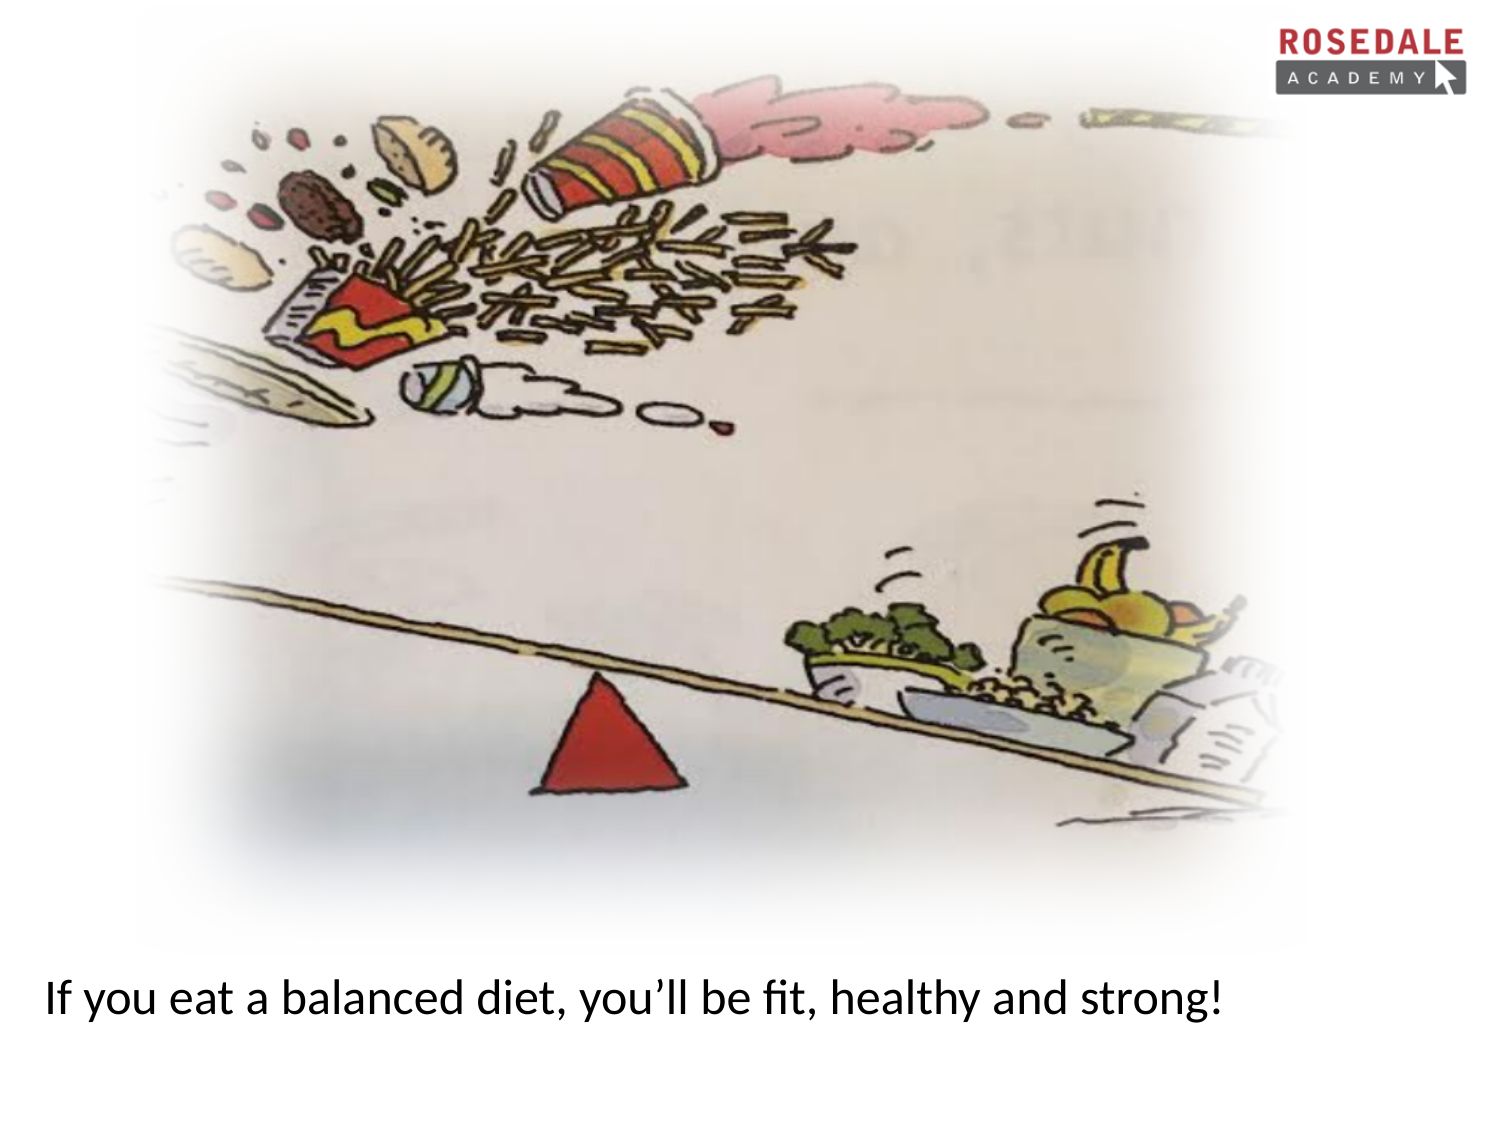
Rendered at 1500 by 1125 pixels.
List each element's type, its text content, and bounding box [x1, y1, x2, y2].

list If you eat a balanced diet, you’ll be fit, healthy and strong! [29, 964, 1324, 1125]
picture [135, 3, 1472, 954]
